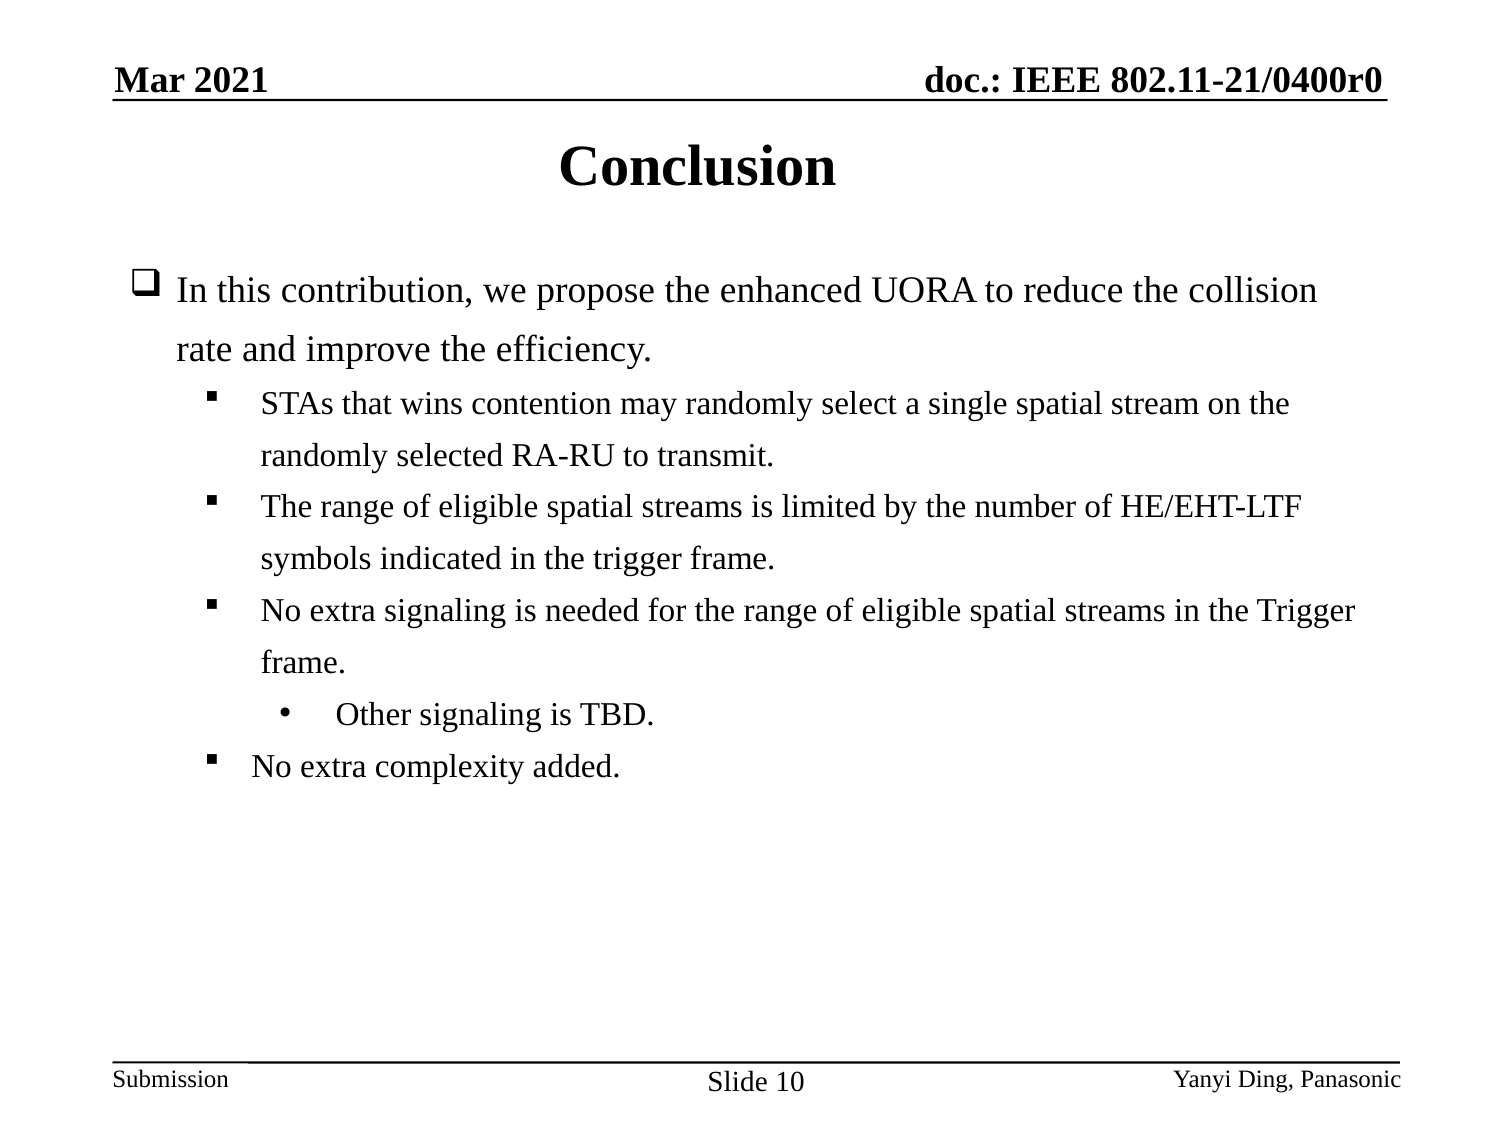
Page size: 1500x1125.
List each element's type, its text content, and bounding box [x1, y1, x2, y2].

text_box Conclusion [543, 119, 867, 205]
slide_number Slide 10 [704, 1061, 808, 1098]
footer Yanyi Ding, Panasonic [1170, 1061, 1402, 1093]
text_box In this contribution, we propose the enhanced UORA to reduce the collision rate and improve the efficiency. STAs that wins contention may randomly select a single spatial stream on the randomly selected RA-RU to transmit. The range of eligible spatial streams is limited by the number of HE/EHT-LTF symbols indicated in the trigger frame. No extra signaling is needed for the range of eligible spatial streams in the Trigger frame. Other signaling is TBD. No extra complexity added. [114, 244, 1389, 792]
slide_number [114, 54, 271, 101]
